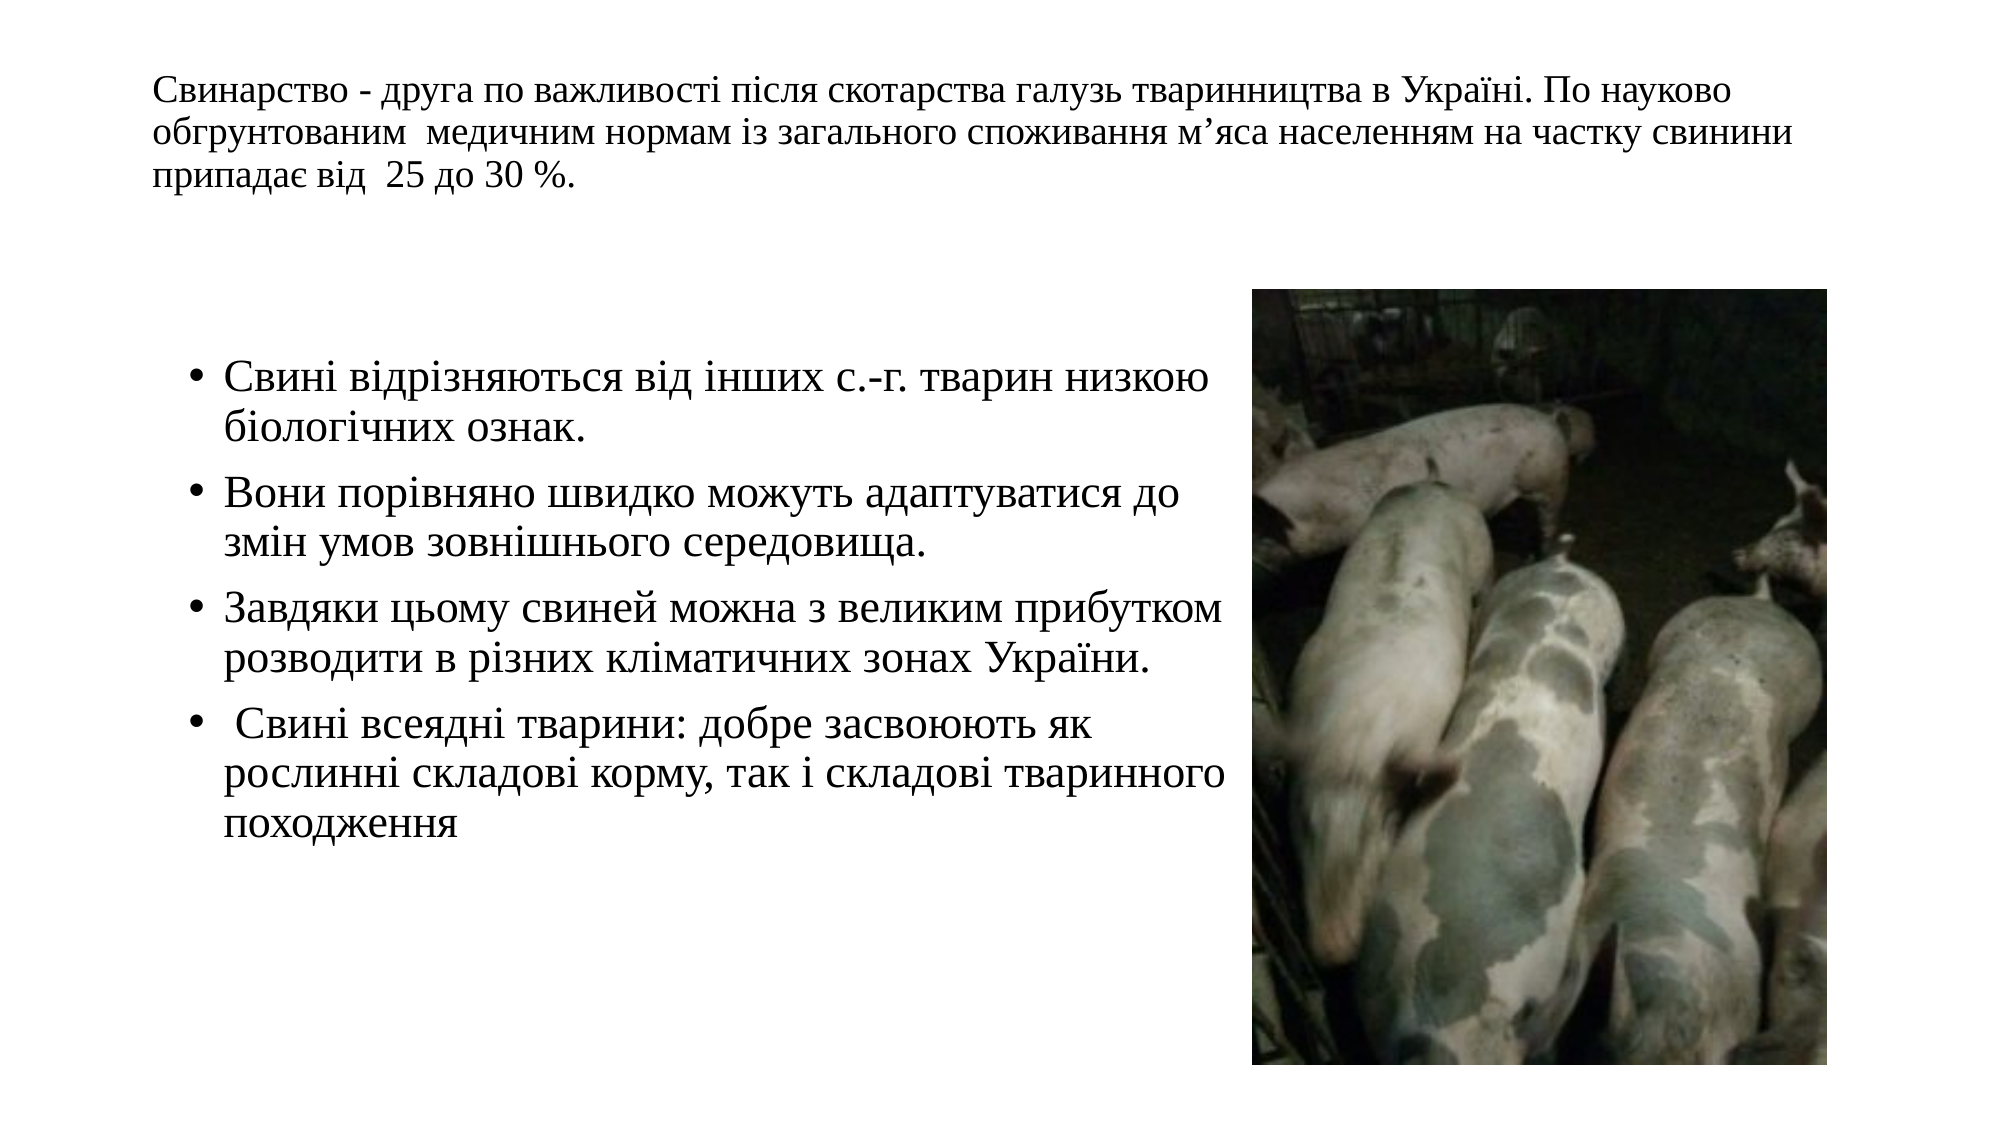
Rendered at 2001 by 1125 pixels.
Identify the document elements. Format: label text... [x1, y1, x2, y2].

list Свині відрізняються від інших с.-г. тварин низкою біологічних ознак. Вони порівняно швидко можуть адаптуватися до змін умов зовнішнього середовища. Завдяки цьому свиней можна з великим прибутком розводити в різних кліматичних зонах України. Свині всеядні тварини: добре засвоюють як рослинні складові корму, так і складові тваринного походження [173, 344, 1252, 882]
picture [1252, 288, 1827, 1065]
title Свинарство - друга по важливості після скотарства галузь тваринництва в Україні. По науково обгрунтованим медичним нормам із загального споживання м’яса населенням на частку свинини припадає від 25 до 30 %. [137, 59, 1863, 205]
